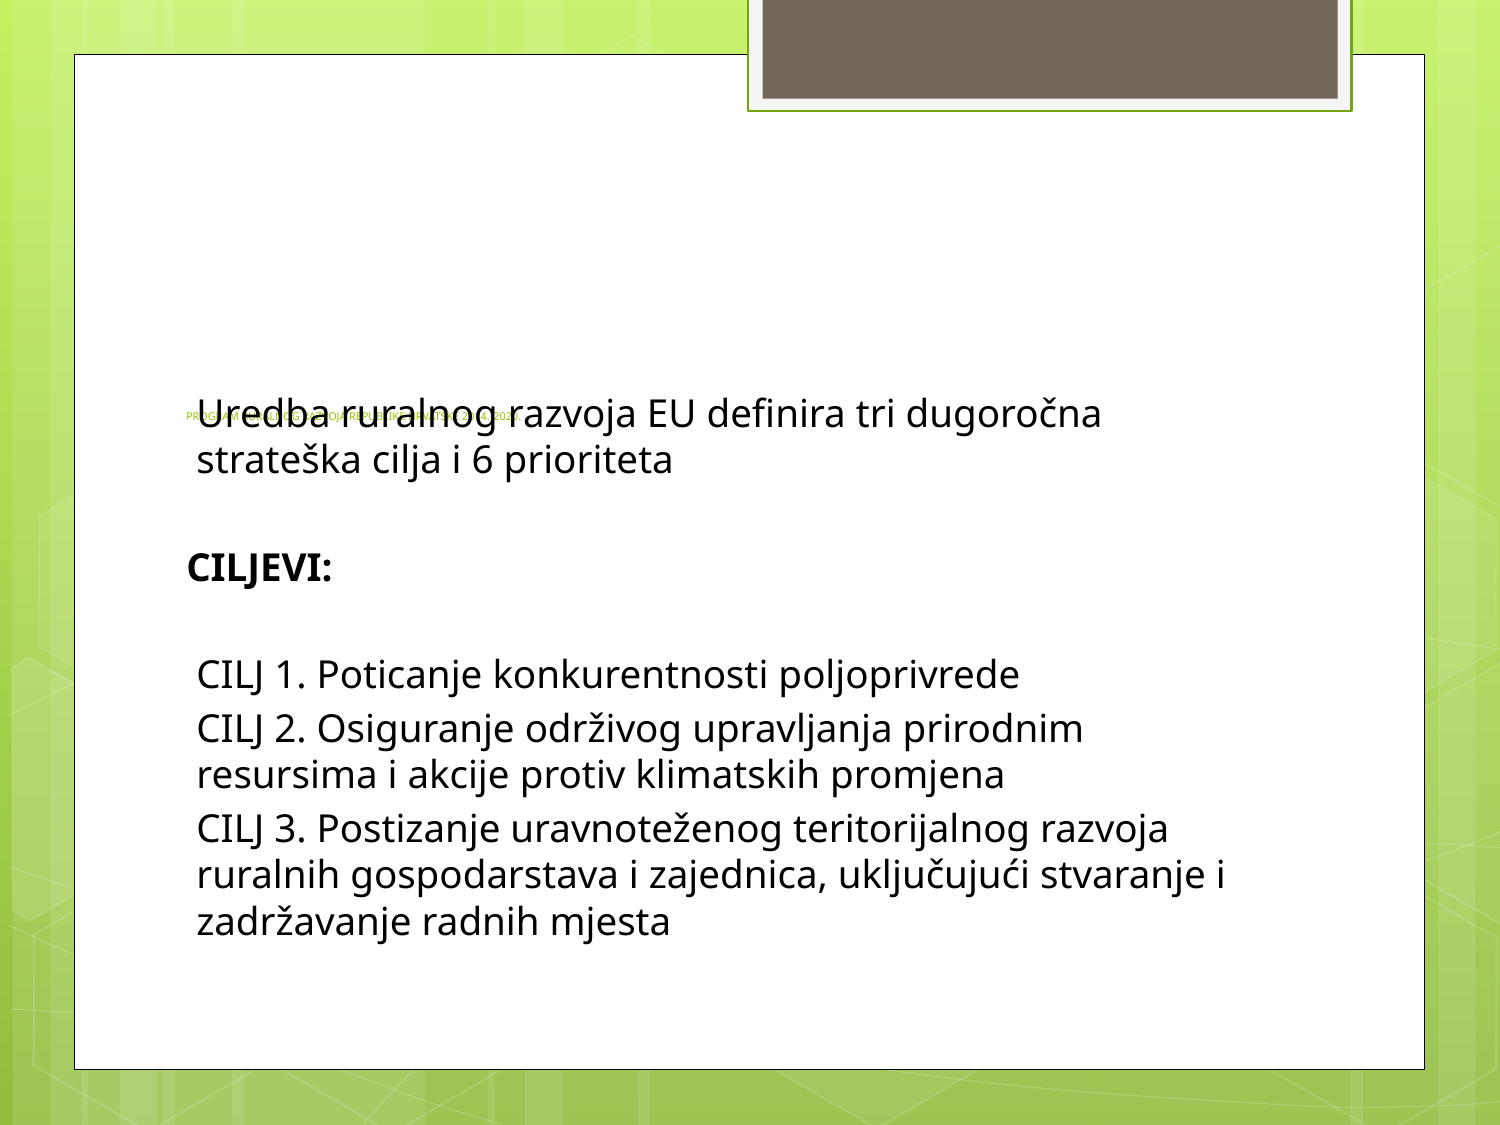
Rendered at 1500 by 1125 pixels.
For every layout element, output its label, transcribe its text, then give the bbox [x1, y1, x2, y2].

list Uredba ruralnog razvoja EU definira tri dugoročna strateška cilja i 6 prioriteta CILJEVI: CILJ 1. Poticanje konkurentnosti poljoprivrede CILJ 2. Osiguranje održivog upravljanja prirodnim resursima i akcije protiv klimatskih promjena CILJ 3. Postizanje uravnoteženog teritorijalnog razvoja ruralnih gospodarstava i zajednica, uključujući stvaranje i zadržavanje radnih mjesta [171, 381, 1283, 957]
title PROGRAM RURALNOG RAZVOJA REPUBLIKE HRVATSKE 2014.-2020. [171, 255, 1324, 443]
